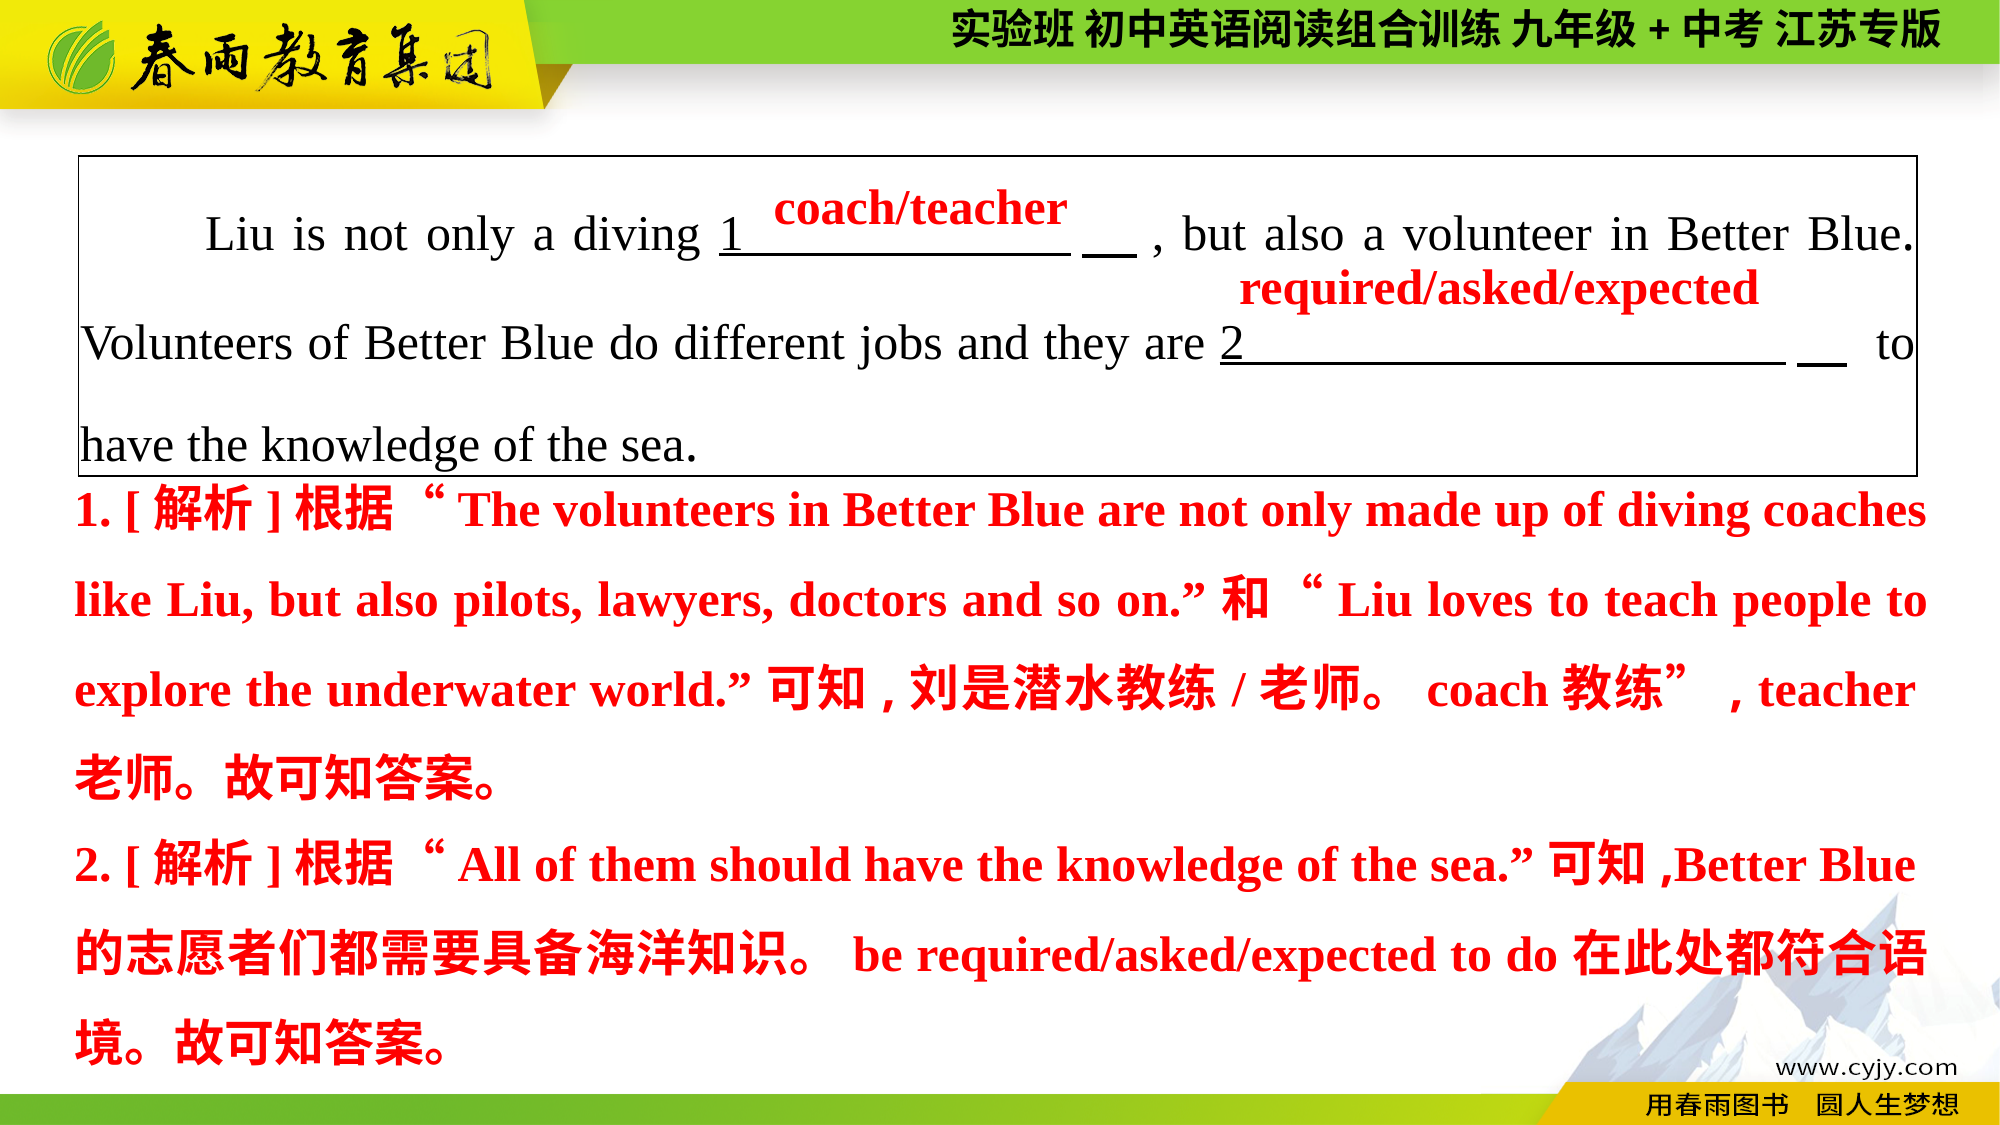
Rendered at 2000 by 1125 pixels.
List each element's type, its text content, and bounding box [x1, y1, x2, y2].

text_box required/asked/expected [1224, 247, 1775, 323]
text_box coach/teacher [758, 167, 1084, 243]
list 1. [解析]根据“The volunteers in Better Blue are not only made up of diving coaches like Liu, but also pilots, lawyers, doctors and so on.”和“Liu loves to teach people to explore the underwater world.”可知,刘是潜水教练/老师。coach教练”, teacher老师。故可知答案。 [59, 438, 1944, 794]
text_box 2. [解析]根据“All of them should have the knowledge of the sea.”可知,Better Blue的志愿者们都需要具备海洋知识。be required/asked/expected to do在此处都符合语境。故可知答案。 [59, 794, 1944, 1080]
table_header Liu is not only a diving 1 , but also a volunteer in Better Blue. Volunteers of Better Blue do different jobs and they are 2 to have the knowledge of the sea. [79, 157, 1916, 438]
picture [0, 0, 2000, 1125]
